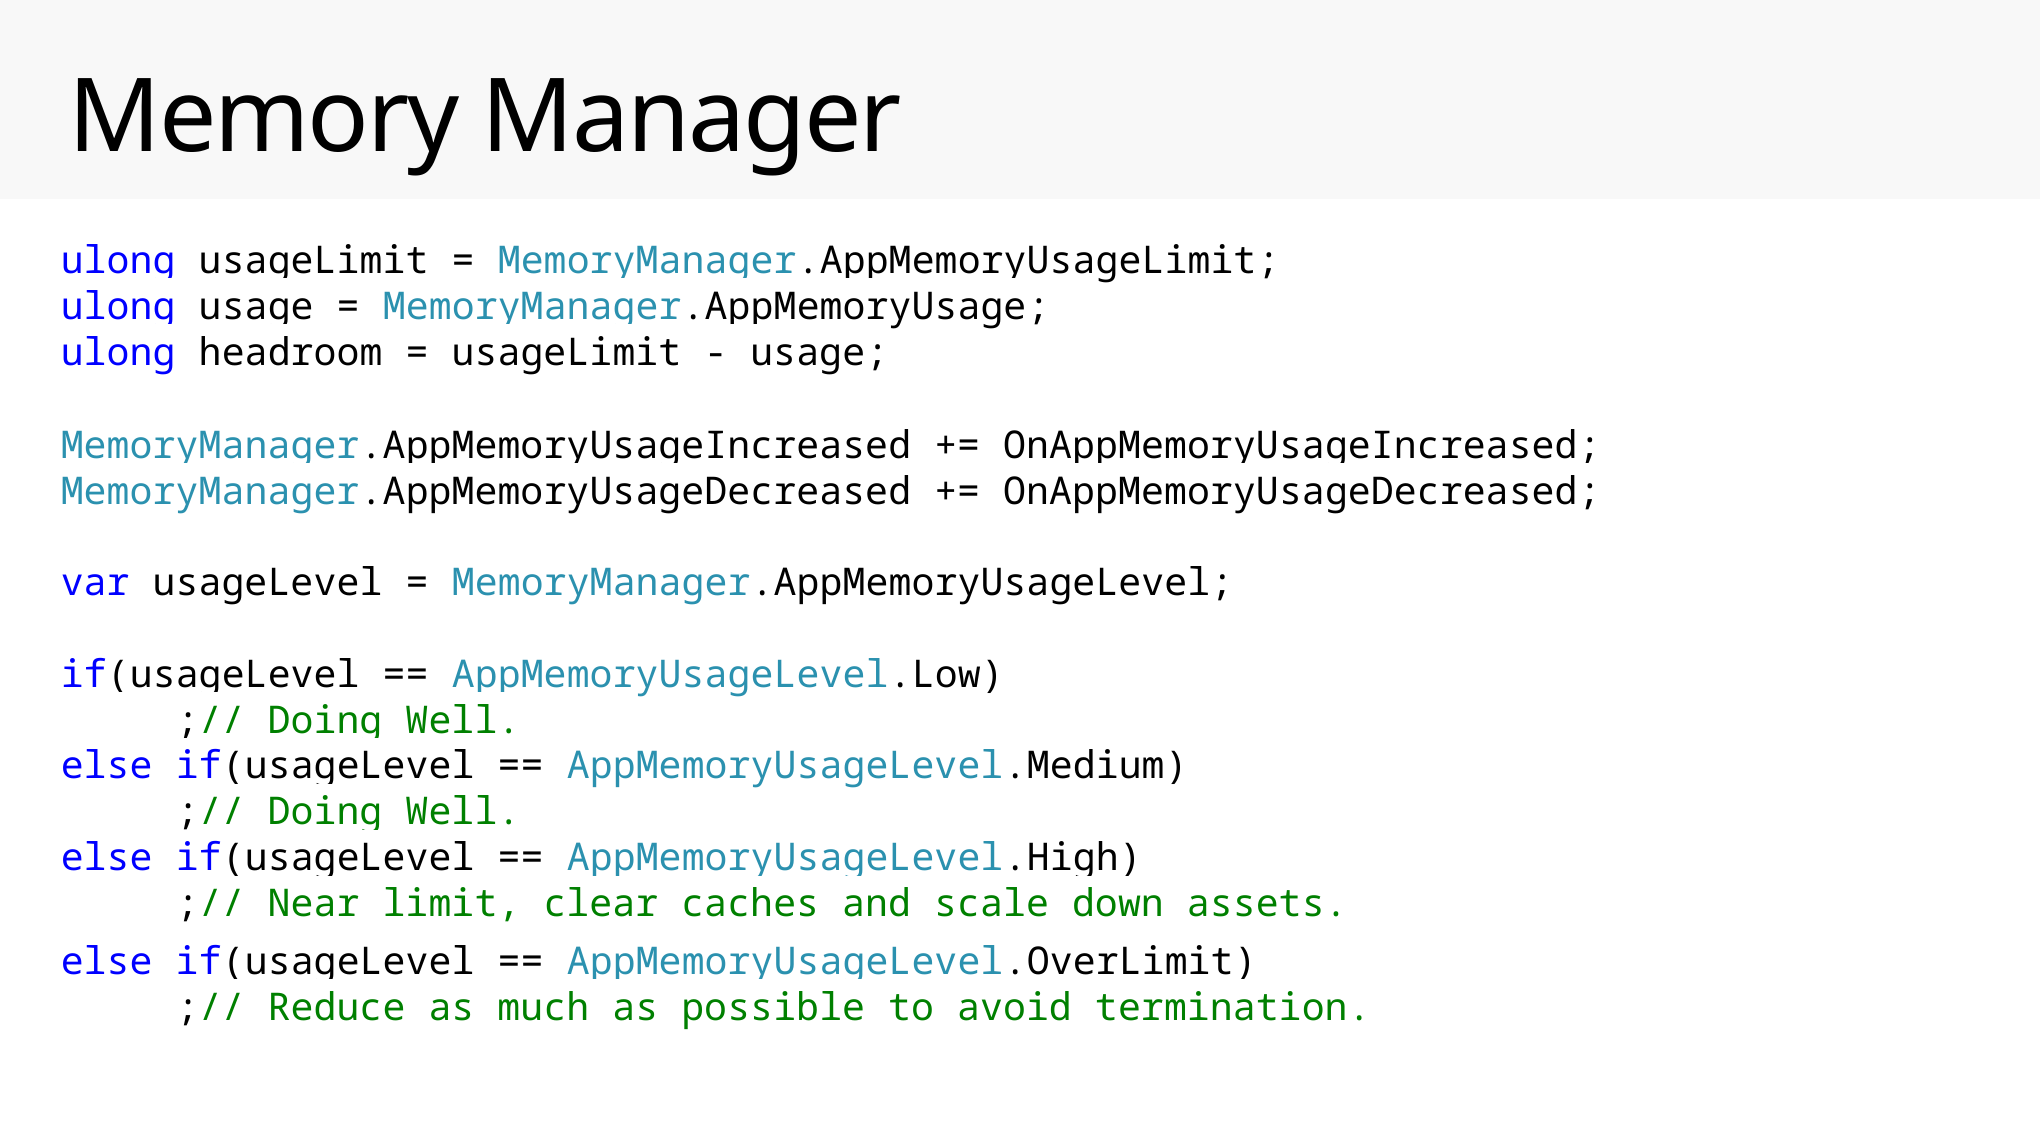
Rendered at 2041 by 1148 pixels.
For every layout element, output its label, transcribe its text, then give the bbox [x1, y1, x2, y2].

text_box ulong usageLimit = MemoryManager.AppMemoryUsageLimit; ulong usage = MemoryManager.AppMemoryUsage; ulong headroom = usageLimit - usage; [46, 227, 1945, 380]
text_box MemoryManager.AppMemoryUsageIncreased += OnAppMemoryUsageIncreased; MemoryManager.AppMemoryUsageDecreased += OnAppMemoryUsageDecreased; var usageLevel = MemoryManager.AppMemoryUsageLevel; if(usageLevel == AppMemoryUsageLevel.Low) ;// Doing Well. else if(usageLevel == AppMemoryUsageLevel.Medium) ;// Doing Well. else if(usageLevel == AppMemoryUsageLevel.High) ;// Near limit, clear caches and scale down assets. [46, 412, 1945, 928]
title Memory Manager [45, 48, 1996, 199]
text_box else if(usageLevel == AppMemoryUsageLevel.OverLimit) ;// Reduce as much as possible to avoid termination. [46, 928, 1945, 1036]
